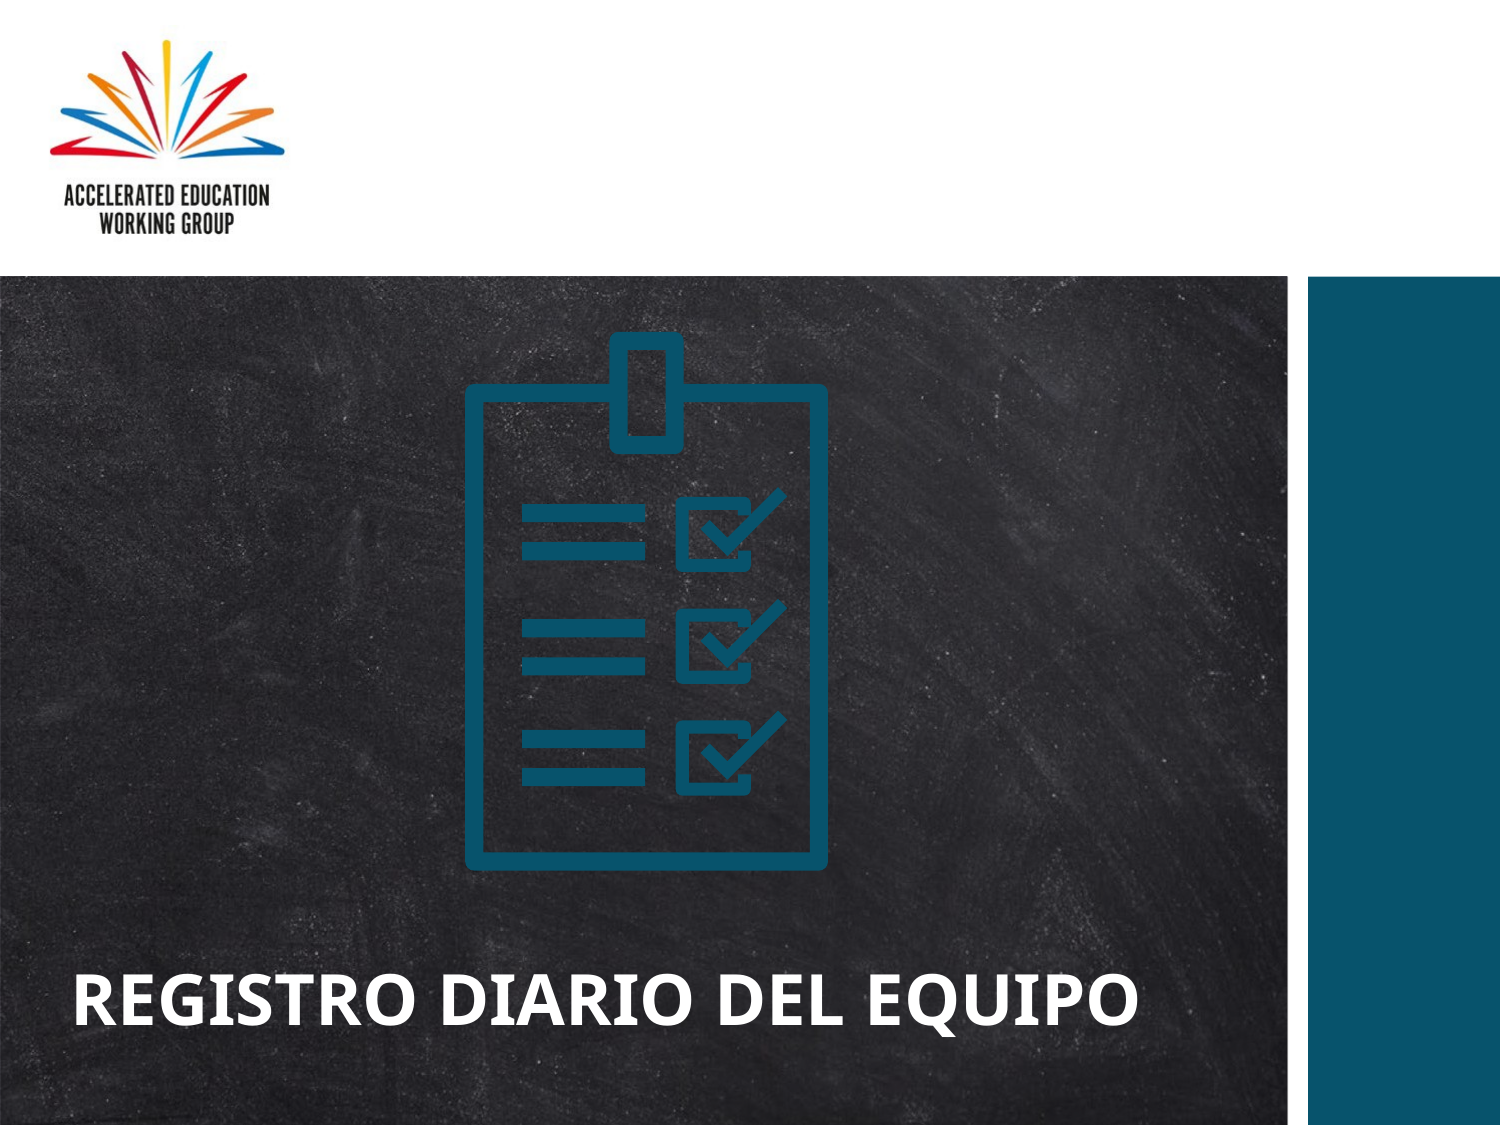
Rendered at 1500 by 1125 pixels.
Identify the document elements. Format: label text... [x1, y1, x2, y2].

text_box [1308, 276, 1500, 1125]
text_box [48, 25, 291, 242]
text_box REGISTRO DIARIO DEL EQUIPO [68, 952, 1238, 1040]
picture [0, 276, 1288, 1125]
text_box [465, 331, 828, 871]
